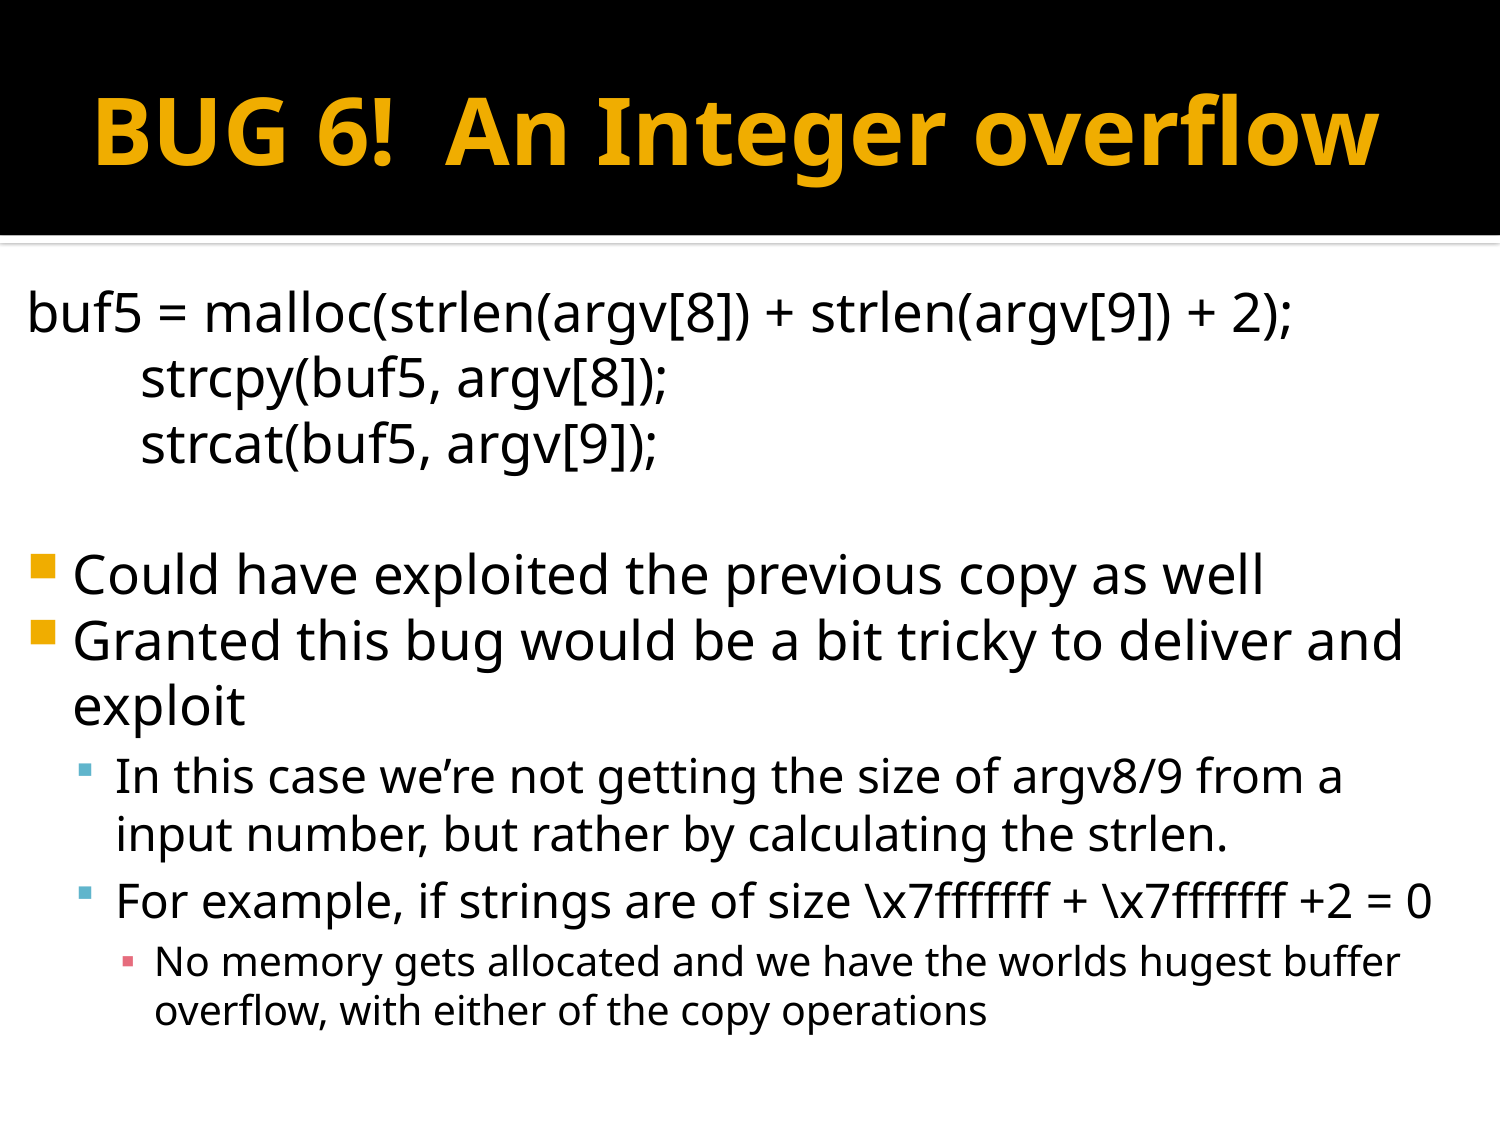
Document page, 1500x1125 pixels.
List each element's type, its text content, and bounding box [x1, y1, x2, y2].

title BUG 6! An Integer overflow [75, 25, 1425, 231]
list buf5 = malloc(strlen(argv[8]) + strlen(argv[9]) + 2); strcpy(buf5, argv[8]); strcat(buf5, argv[9]); Could have exploited the previous copy as well Granted this bug would be a bit tricky to deliver and exploit In this case we’re not getting the size of argv8/9 from a input number, but rather by calculating the strlen. For example, if strings are of size \x7fffffff + \x7fffffff +2 = 0 No memory gets allocated and we have the worlds hugest buffer overflow, with either of the copy operations [0, 262, 1463, 1088]
